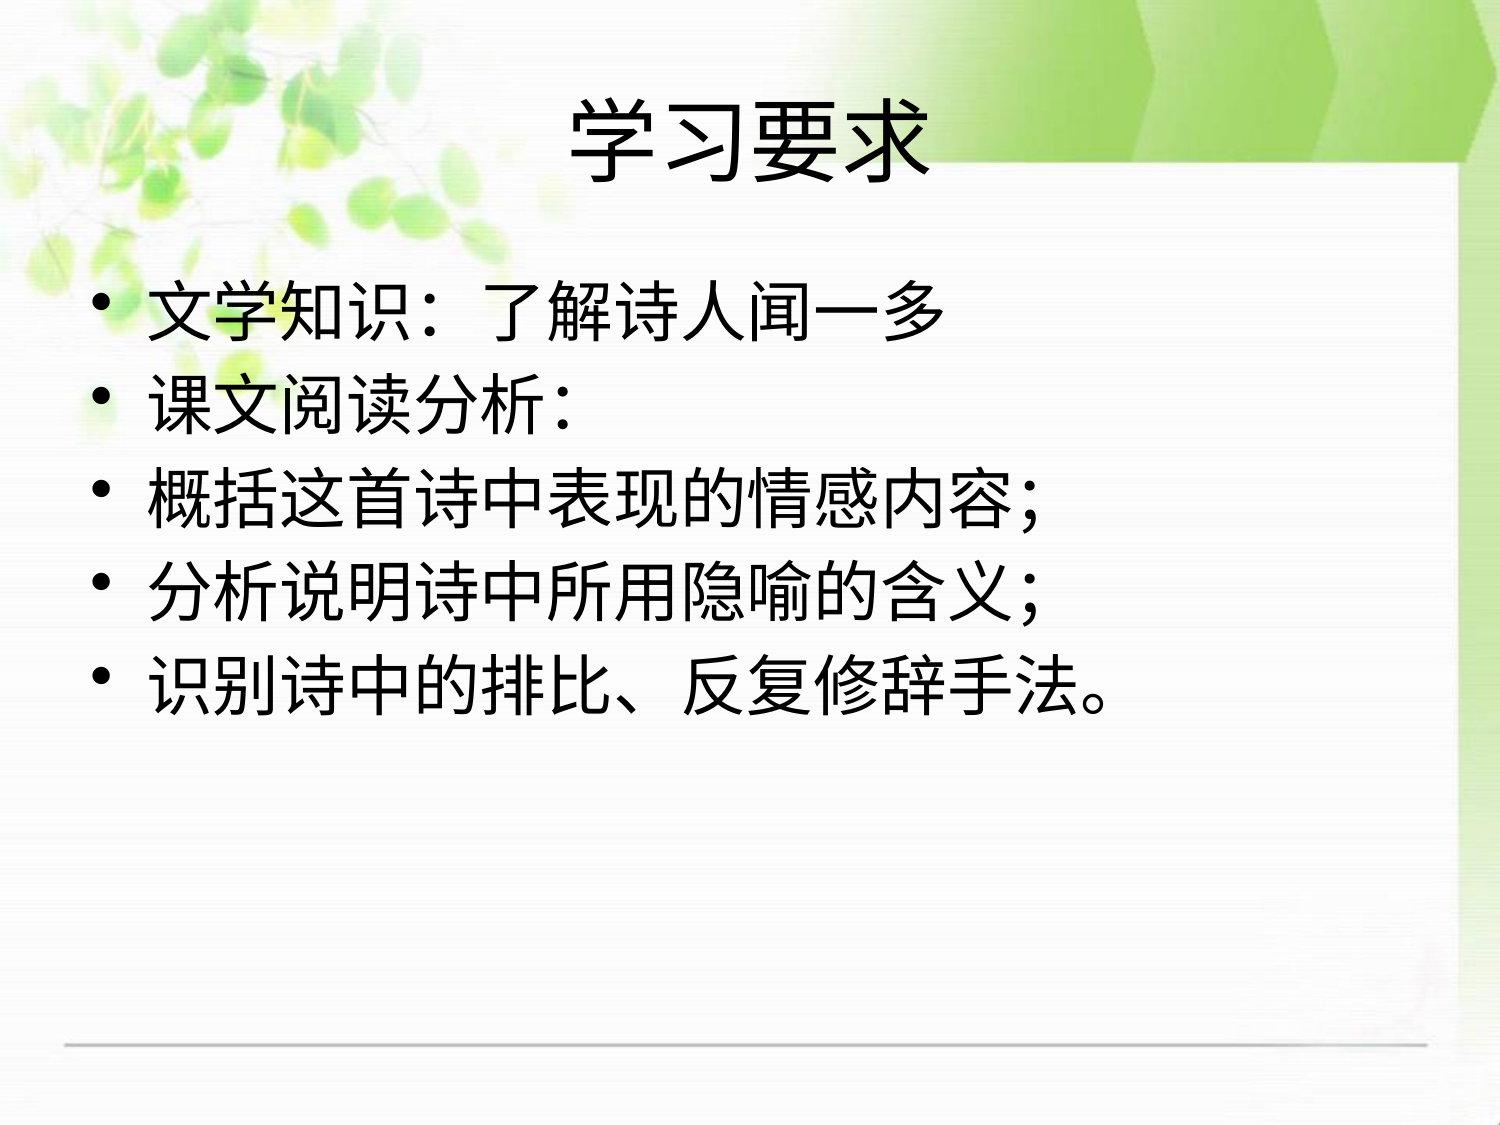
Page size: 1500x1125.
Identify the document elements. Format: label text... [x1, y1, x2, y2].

title 学习要求 [75, 45, 1425, 233]
list 文学知识：了解诗人闻一多 课文阅读分析： 概括这首诗中表现的情感内容； 分析说明诗中所用隐喻的含义； 识别诗中的排比、反复修辞手法。 [75, 262, 1425, 811]
picture [0, 0, 1500, 1125]
